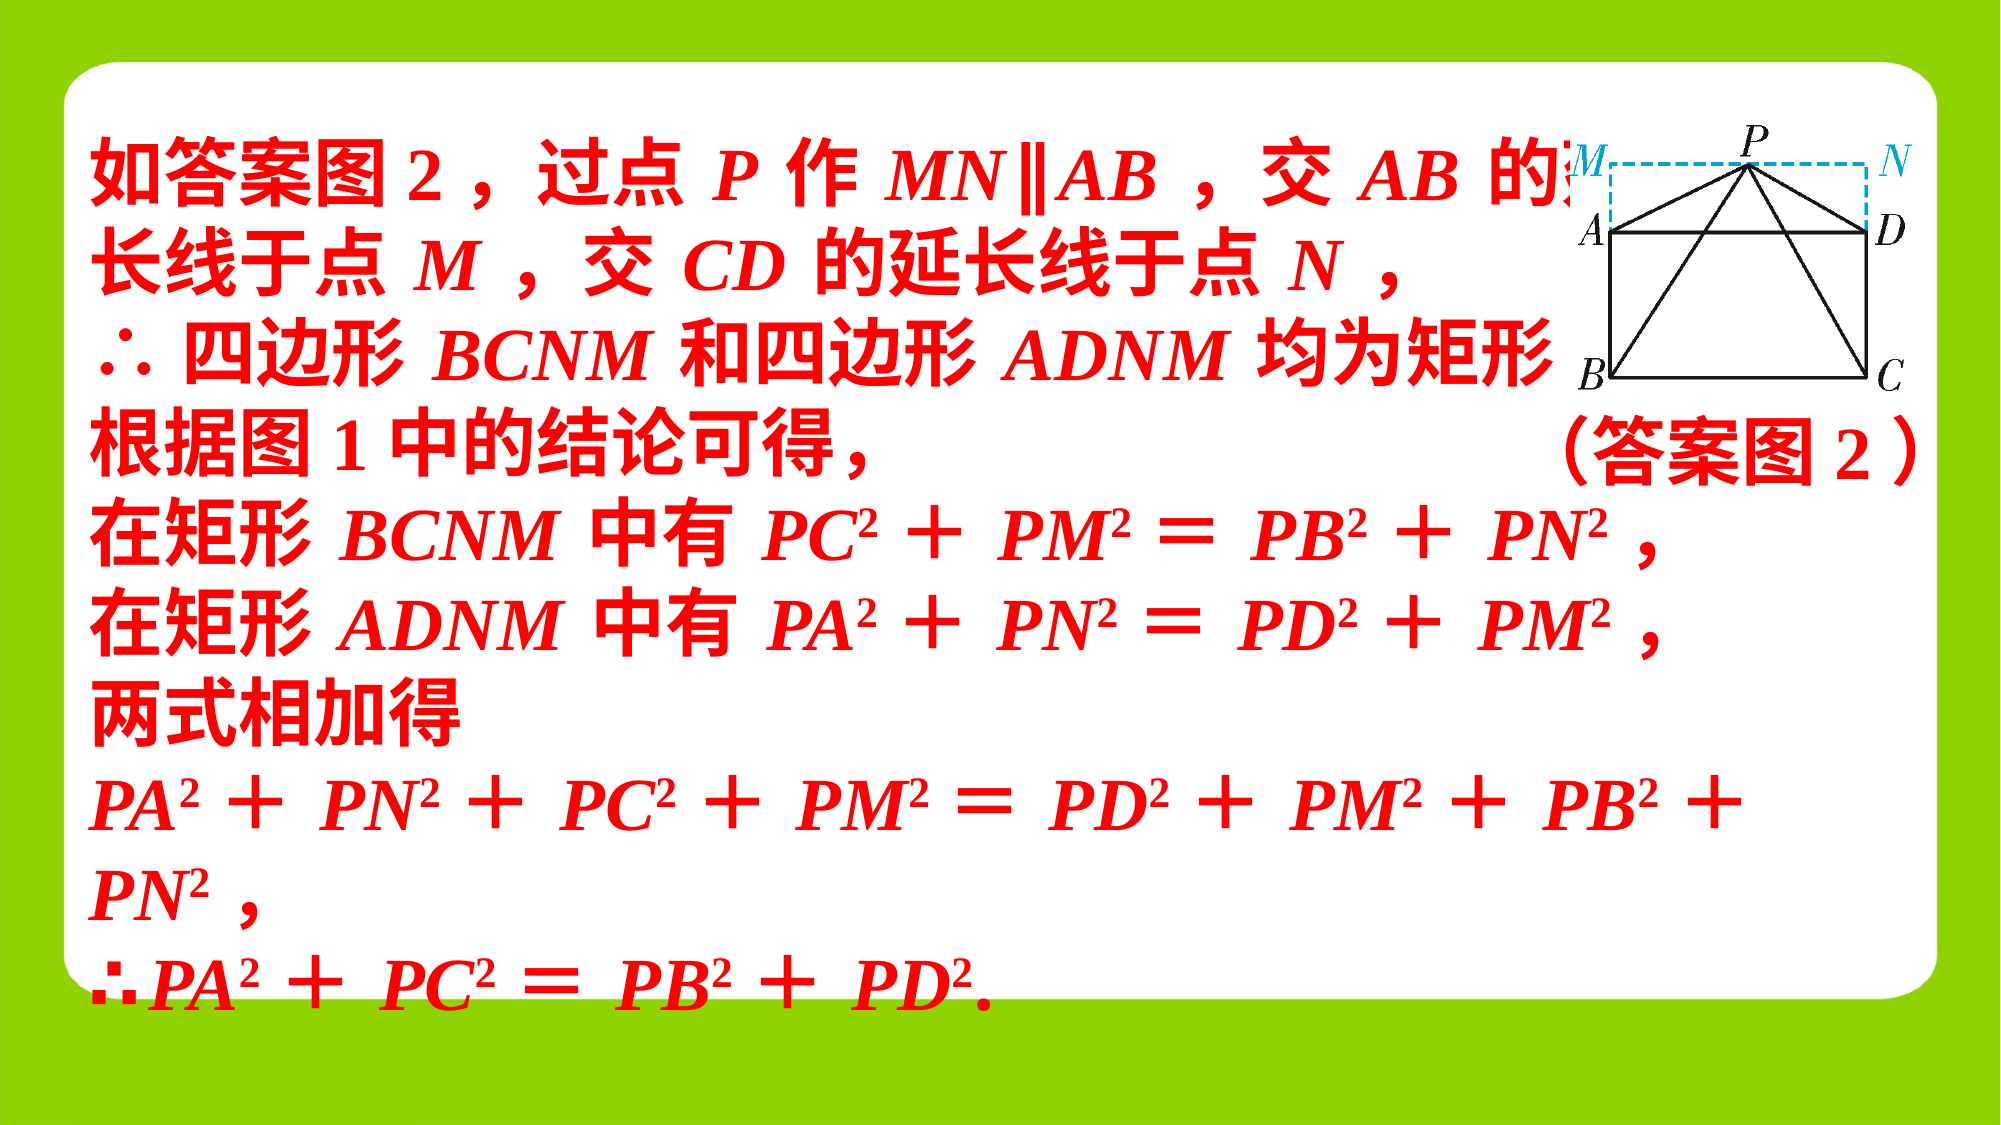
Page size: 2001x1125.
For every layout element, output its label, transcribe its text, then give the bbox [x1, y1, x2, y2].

picture [0, 0, 2001, 1125]
text_box 如答案图2，过点P作MN∥AB，交AB的延 长线于点M，交CD的延长线于点N， ∴四边形BCNM和四边形ADNM均为矩形. 根据图1中的结论可得， 在矩形BCNM中有PC2＋PM2＝PB2＋PN2， 在矩形ADNM中有PA2＋PN2＝PD2＋PM2， 两式相加得 PA2＋PN2＋PC2＋PM2＝PD2＋PM2＋PB2＋PN2， ∴PA2＋PC2＝PB2＋PD2. [88, 125, 1815, 965]
text_box （答案图2） [1502, 397, 1981, 502]
